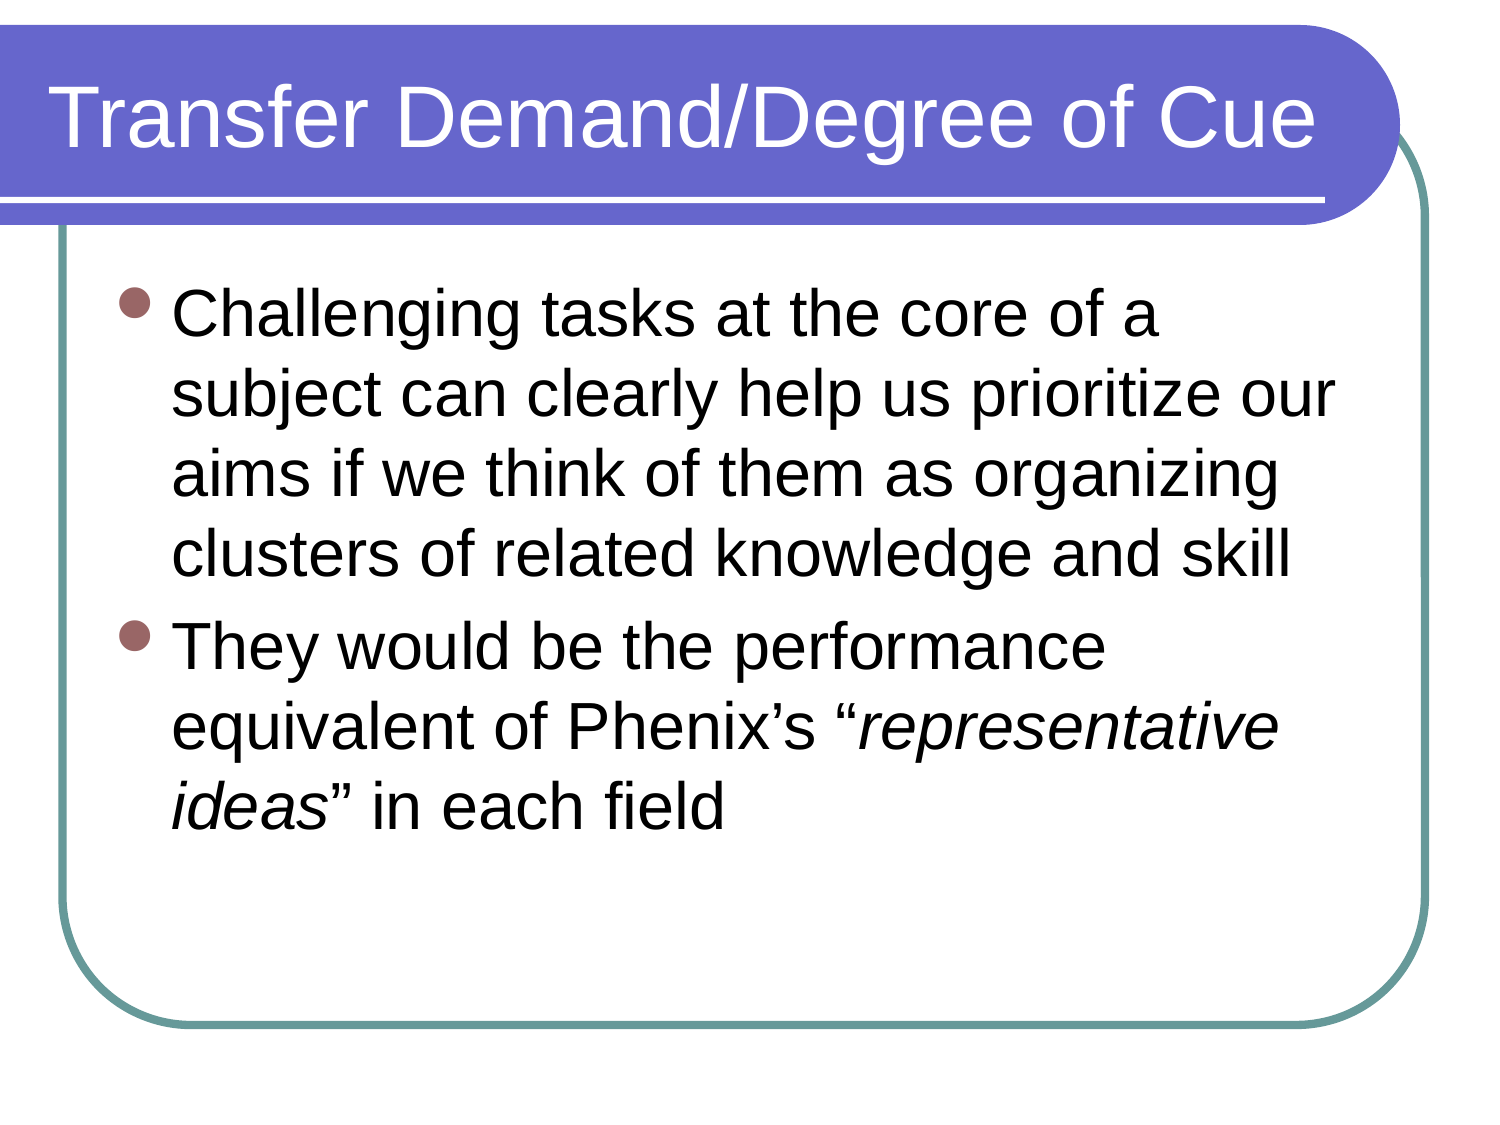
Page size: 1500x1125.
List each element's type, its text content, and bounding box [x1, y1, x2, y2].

title Transfer Demand/Degree of Cue [31, 37, 1348, 188]
list Challenging tasks at the core of a subject can clearly help us prioritize our aims if we think of them as organizing clusters of related knowledge and skill They would be the performance equivalent of Phenix’s “representative ideas” in each field [99, 262, 1401, 988]
